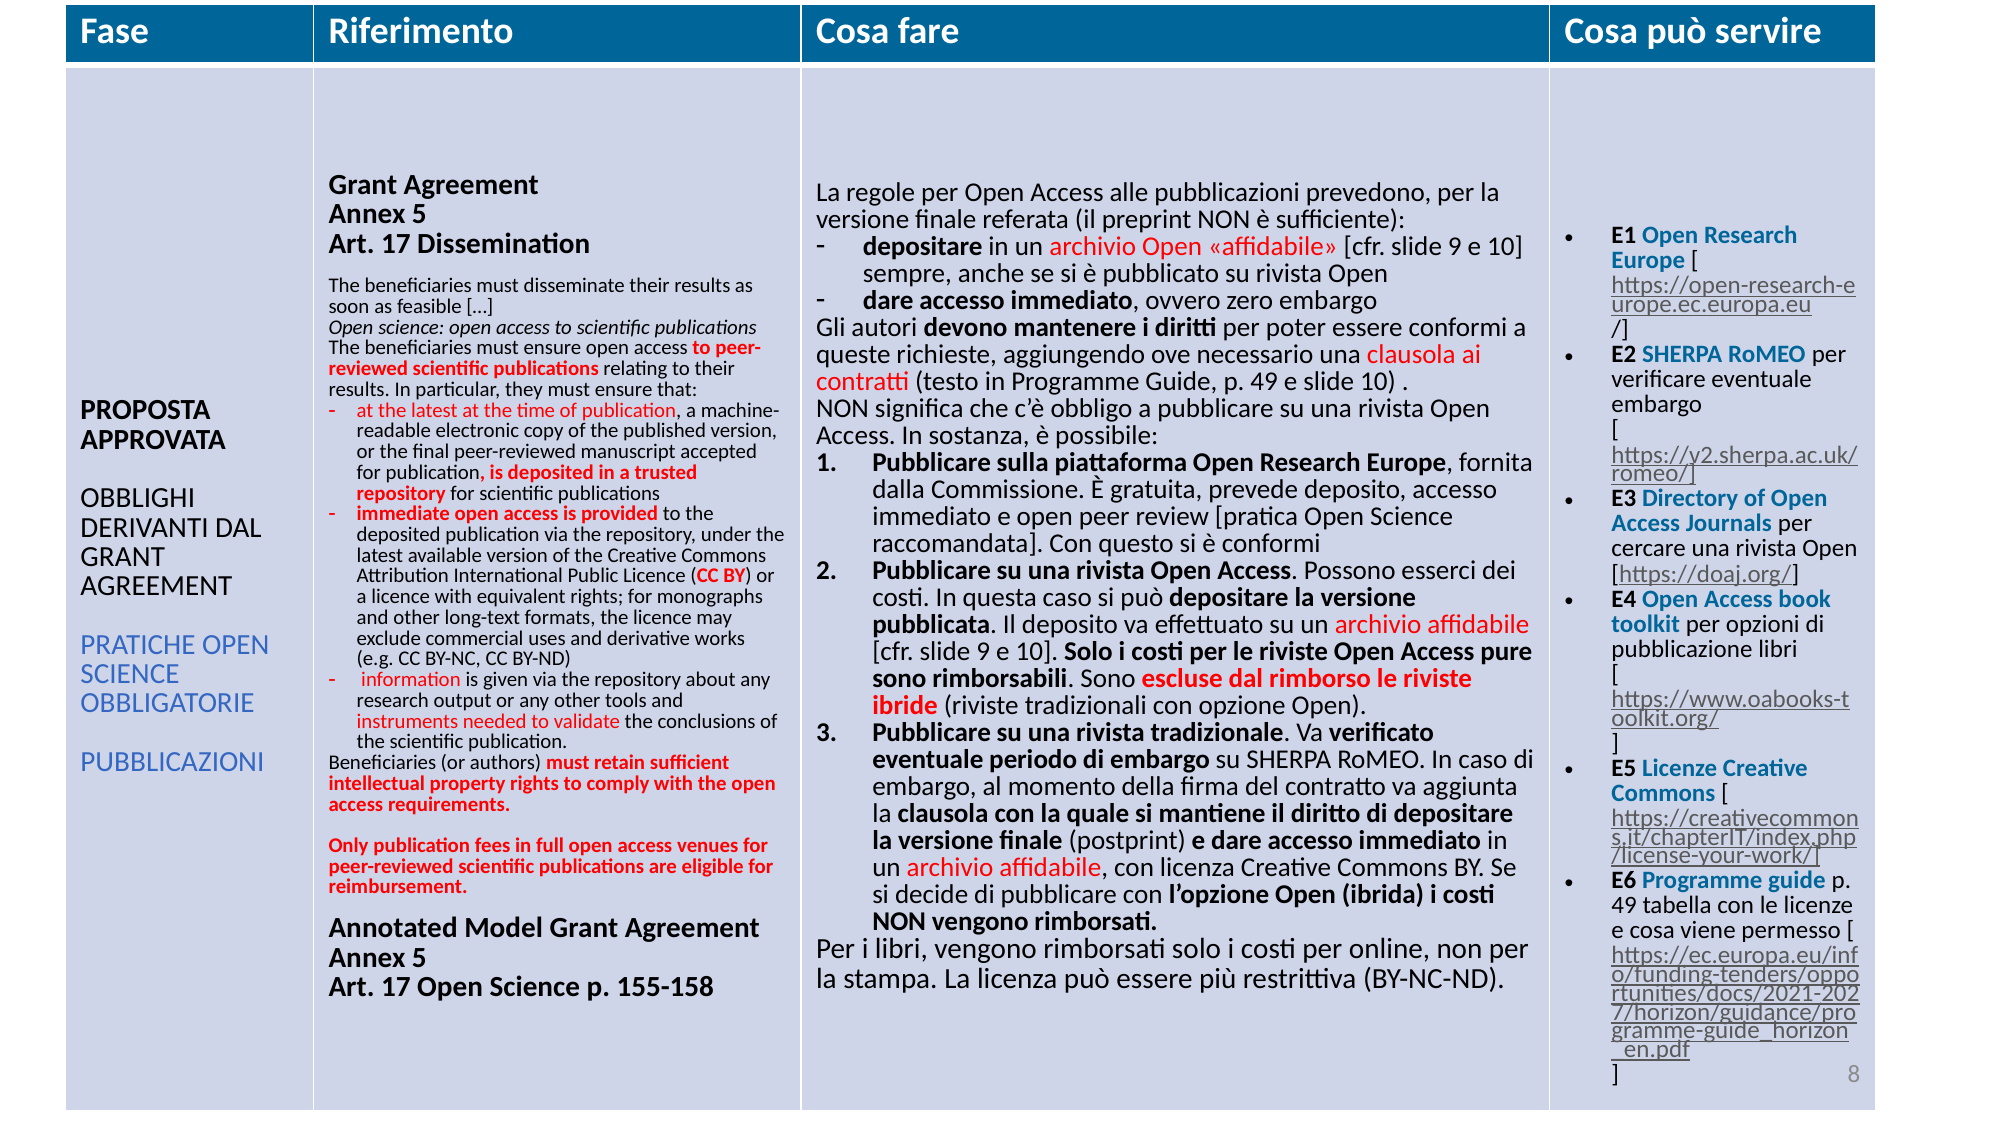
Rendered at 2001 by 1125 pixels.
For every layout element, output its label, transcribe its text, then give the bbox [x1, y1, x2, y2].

table_header Fase [66, 5, 313, 62]
table_header Cosa può servire [1550, 5, 1875, 62]
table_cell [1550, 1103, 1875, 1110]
table_header Cosa fare [802, 5, 1549, 62]
table_cell E1 Open Research Europe [https://open-research-europe.ec.europa.eu/] E2 SHERPA RoMEO per verificare eventuale embargo [https://v2.sherpa.ac.uk/romeo/] E3 Directory of Open Access Journals per cercare una rivista Open [https://doaj.org/] E4 Open Access book toolkit per opzioni di pubblicazione libri [https://www.oabooks-toolkit.org/] E5 Licenze Creative Commons [https://creativecommons.it/chapterIT/index.php/license-your-work/] E6 Programme guide p. 49 tabella con le licenze e cosa viene permesso [https://ec.europa.eu/info/funding-tenders/opportunities/docs/2021-2027/horizon/guidance/programme-guide_horizon_en.pdf] [1550, 68, 1875, 1042]
table_cell PROPOSTA APPROVATA OBBLIGHI DERIVANTI DAL GRANT AGREEMENT PRATICHE OPEN SCIENCE OBBLIGATORIE PUBBLICAZIONI [66, 68, 313, 1110]
table_cell La regole per Open Access alle pubblicazioni prevedono, per la versione finale referata (il preprint NON è sufficiente): depositare in un archivio Open «affidabile» [cfr. slide 9 e 10] sempre, anche se si è pubblicato su rivista Open dare accesso immediato, ovvero zero embargo Gli autori devono mantenere i diritti per poter essere conformi a queste richieste, aggiungendo ove necessario una clausola ai contratti (testo in Programme Guide, p. 49 e slide 10) . NON significa che c’è obbligo a pubblicare su una rivista Open Access. In sostanza, è possibile: Pubblicare sulla piattaforma Open Research Europe, fornita dalla Commissione. È gratuita, prevede deposito, accesso immediato e open peer review [pratica Open Science raccomandata]. Con questo si è conformi Pubblicare su una rivista Open Access. Possono esserci dei costi. In questa caso si può depositare la versione pubblicata. Il deposito va effettuato su un archivio affidabile [cfr. slide 9 e 10]. Solo i costi per le riviste Open Access pure sono rimborsabili. Sono escluse dal rimborso le riviste ibride (riviste tradizionali con opzione Open). Pubblicare su una rivista tradizionale. Va verificato eventuale periodo di embargo su SHERPA RoMEO. In caso di embargo, al momento della firma del contratto va aggiunta la clausola con la quale si mantiene il diritto di depositare la versione finale (postprint) e dare accesso immediato in un archivio affidabile, con licenza Creative Commons BY. Se si decide di pubblicare con l’opzione Open (ibrida) i costi NON vengono rimborsati. Per i libri, vengono rimborsati solo i costi per online, non per la stampa. La licenza può essere più restrittiva (BY-NC-ND). [802, 68, 1549, 1110]
table_cell Grant Agreement Annex 5 Art. 17 Dissemination The beneficiaries must disseminate their results as soon as feasible […] Open science: open access to scientific publications The beneficiaries must ensure open access to peer-reviewed scientific publications relating to their results. In particular, they must ensure that: at the latest at the time of publication, a machine-readable electronic copy of the published version, or the final peer-reviewed manuscript accepted for publication, is deposited in a trusted repository for scientific publications immediate open access is provided to the deposited publication via the repository, under the latest available version of the Creative Commons Attribution International Public Licence (CC BY) or a licence with equivalent rights; for monographs and other long-text formats, the licence may exclude commercial uses and derivative works (e.g. CC BY-NC, CC BY-ND) information is given via the repository about any research output or any other tools and instruments needed to validate the conclusions of the scientific publication. Beneficiaries (or authors) must retain sufficient intellectual property rights to comply with the open access requirements. Only publication fees in full open access venues for peer-reviewed scientific publications are eligible for reimbursement. Annotated Model Grant Agreement Annex 5 Art. 17 Open Science p. 155-158 [314, 68, 800, 1110]
table_header Riferimento [314, 5, 800, 62]
slide_number 8 [1425, 1042, 1876, 1103]
